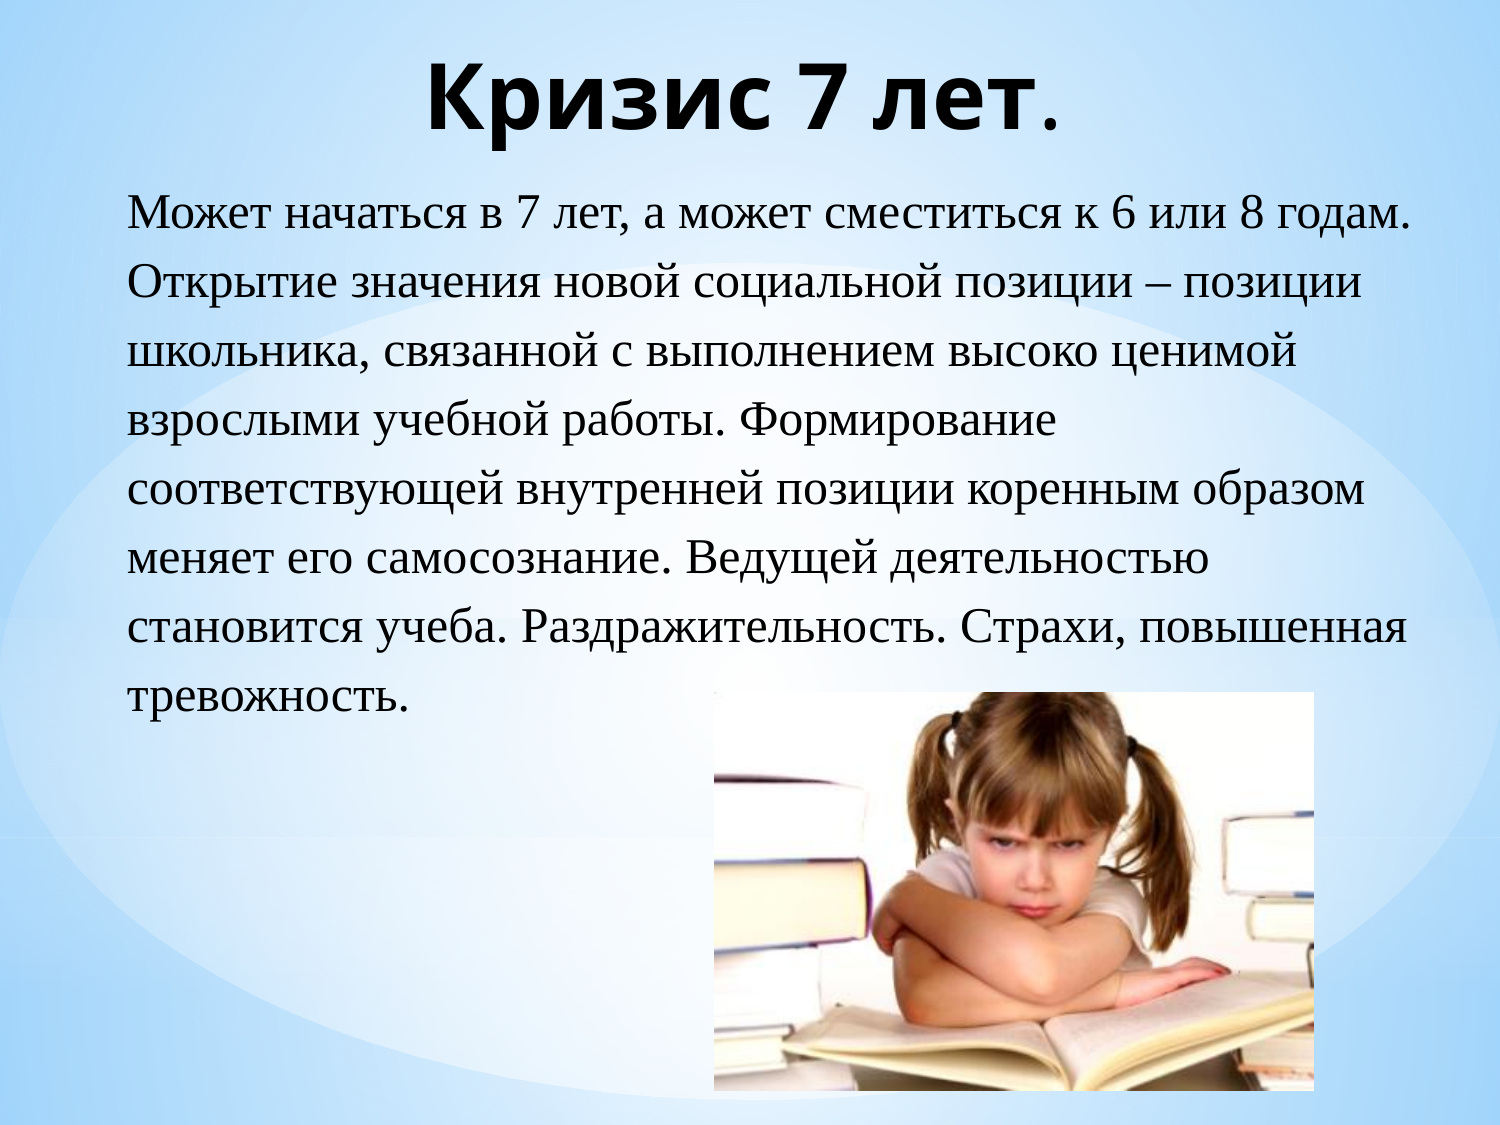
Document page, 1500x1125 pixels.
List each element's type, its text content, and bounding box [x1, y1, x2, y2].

text_box Кризис 7 лет. [409, 30, 1102, 156]
picture [714, 692, 1314, 1091]
text_box Может начаться в 7 лет, а может сместиться к 6 или 8 годам. Открытие значения новой социальной позиции – позиции школьника, связанной с выполнением высоко ценимой взрослыми учебной работы. Формирование соответствующей внутренней позиции коренным образом меняет его самосознание. Ведущей деятельностью становится учеба. Раздражительность. Страхи, повышенная тревожность. [112, 162, 1435, 729]
